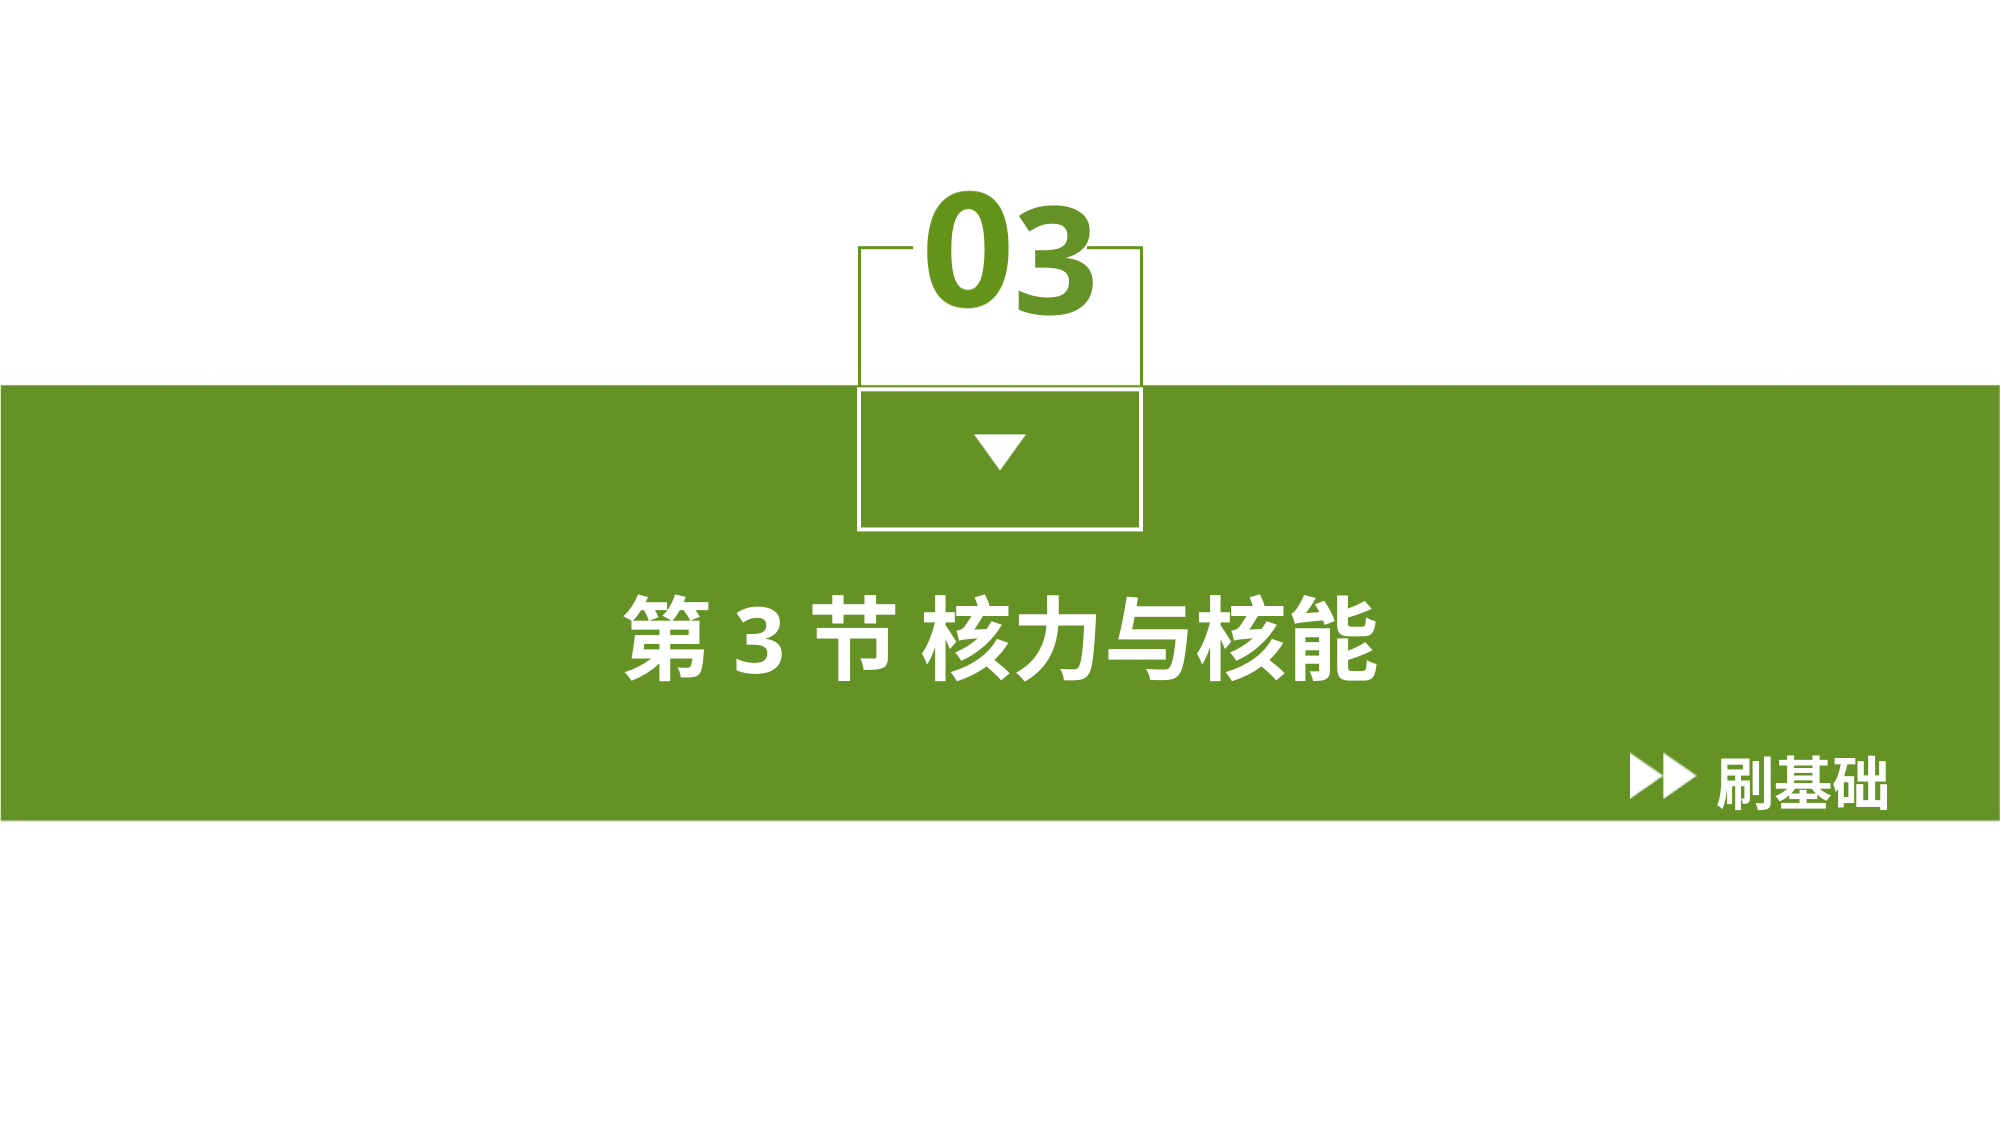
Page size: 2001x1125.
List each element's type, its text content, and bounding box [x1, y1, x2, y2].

picture [0, 699, 2000, 1125]
text_box 刷基础 [1715, 718, 1997, 812]
text_box 第3节 核力与核能 [0, 572, 2000, 699]
picture [0, 0, 2000, 572]
text_box 3 [1013, 156, 1173, 353]
